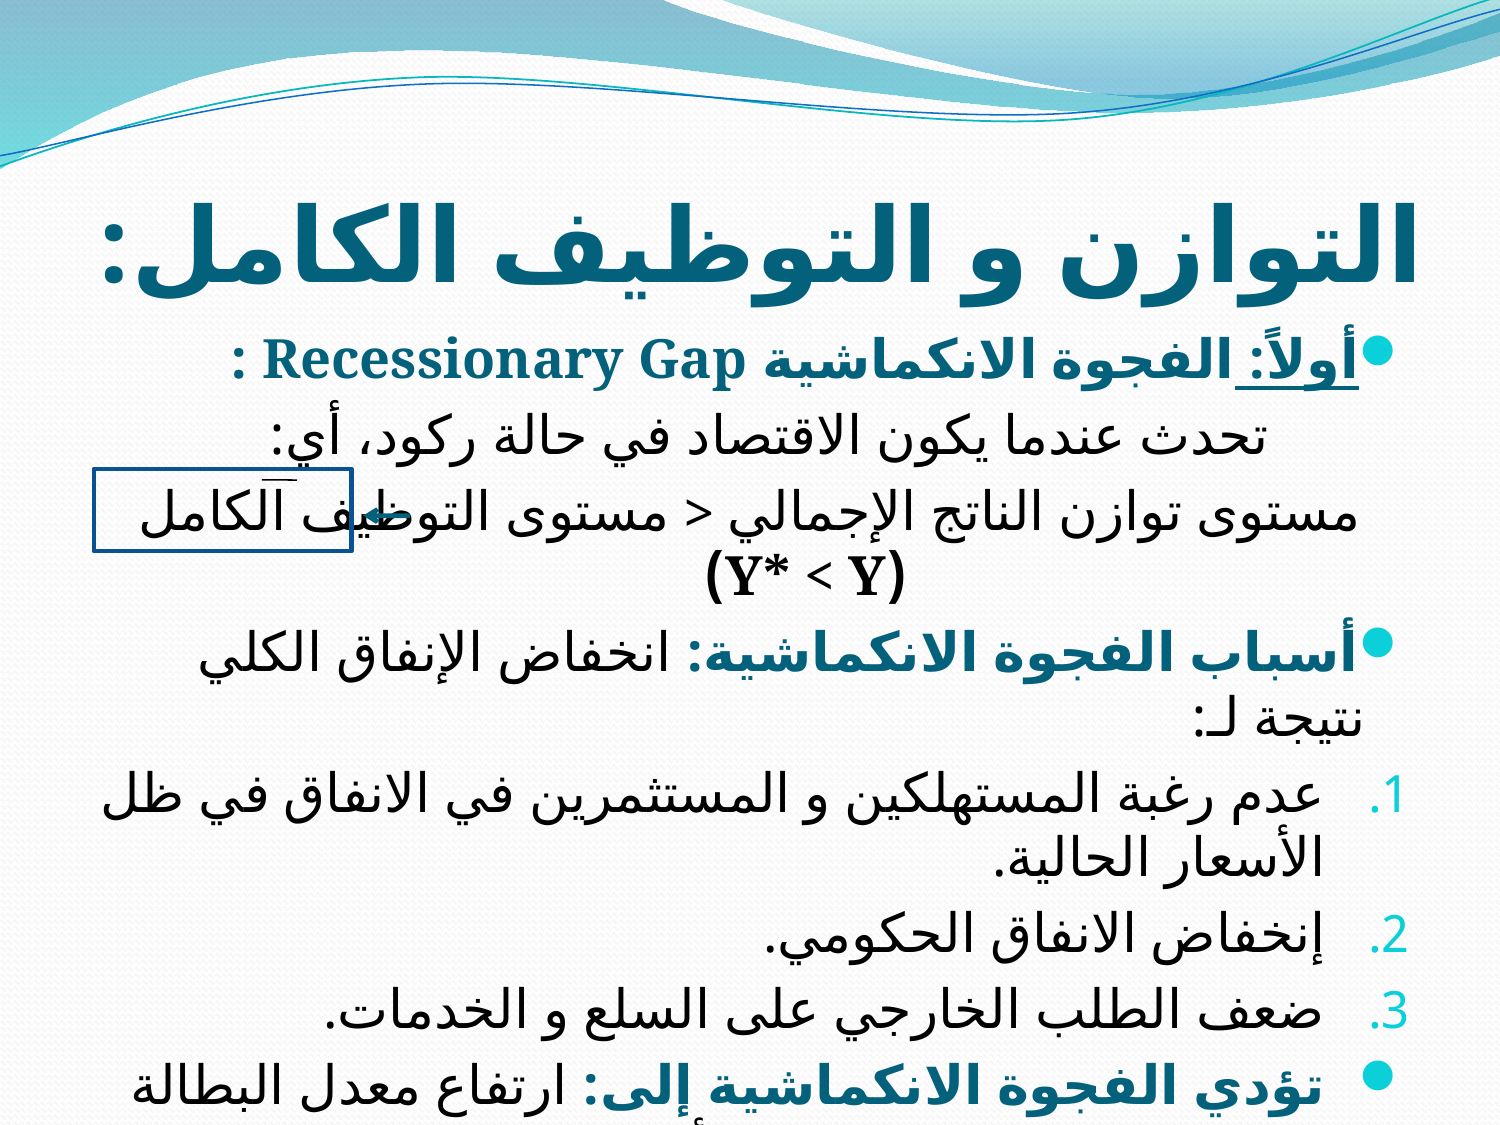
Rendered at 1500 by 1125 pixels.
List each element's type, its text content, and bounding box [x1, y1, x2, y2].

footer [437, 1042, 988, 1103]
title التوازن و التوظيف الكامل: [75, 115, 1425, 303]
text_box [92, 467, 354, 553]
list أولاً: الفجوة الانكماشية Recessionary Gap : تحدث عندما يكون الاقتصاد في حالة ركود، أي: مستوى توازن الناتج الإجمالي < مستوى التوظيف الكامل (Y* < Y) أسباب الفجوة الانكماشية: انخفاض الإنفاق الكلي نتيجة لـ: عدم رغبة المستهلكين و المستثمرين في الانفاق في ظل الأسعار الحالية. إنخفاض الانفاق الحكومي. ضعف الطلب الخارجي على السلع و الخدمات. تؤدي الفجوة الانكماشية إلى: ارتفاع معدل البطالة نتيجة انخفاض الطلب على الأيدي العاملة. [75, 317, 1425, 1038]
